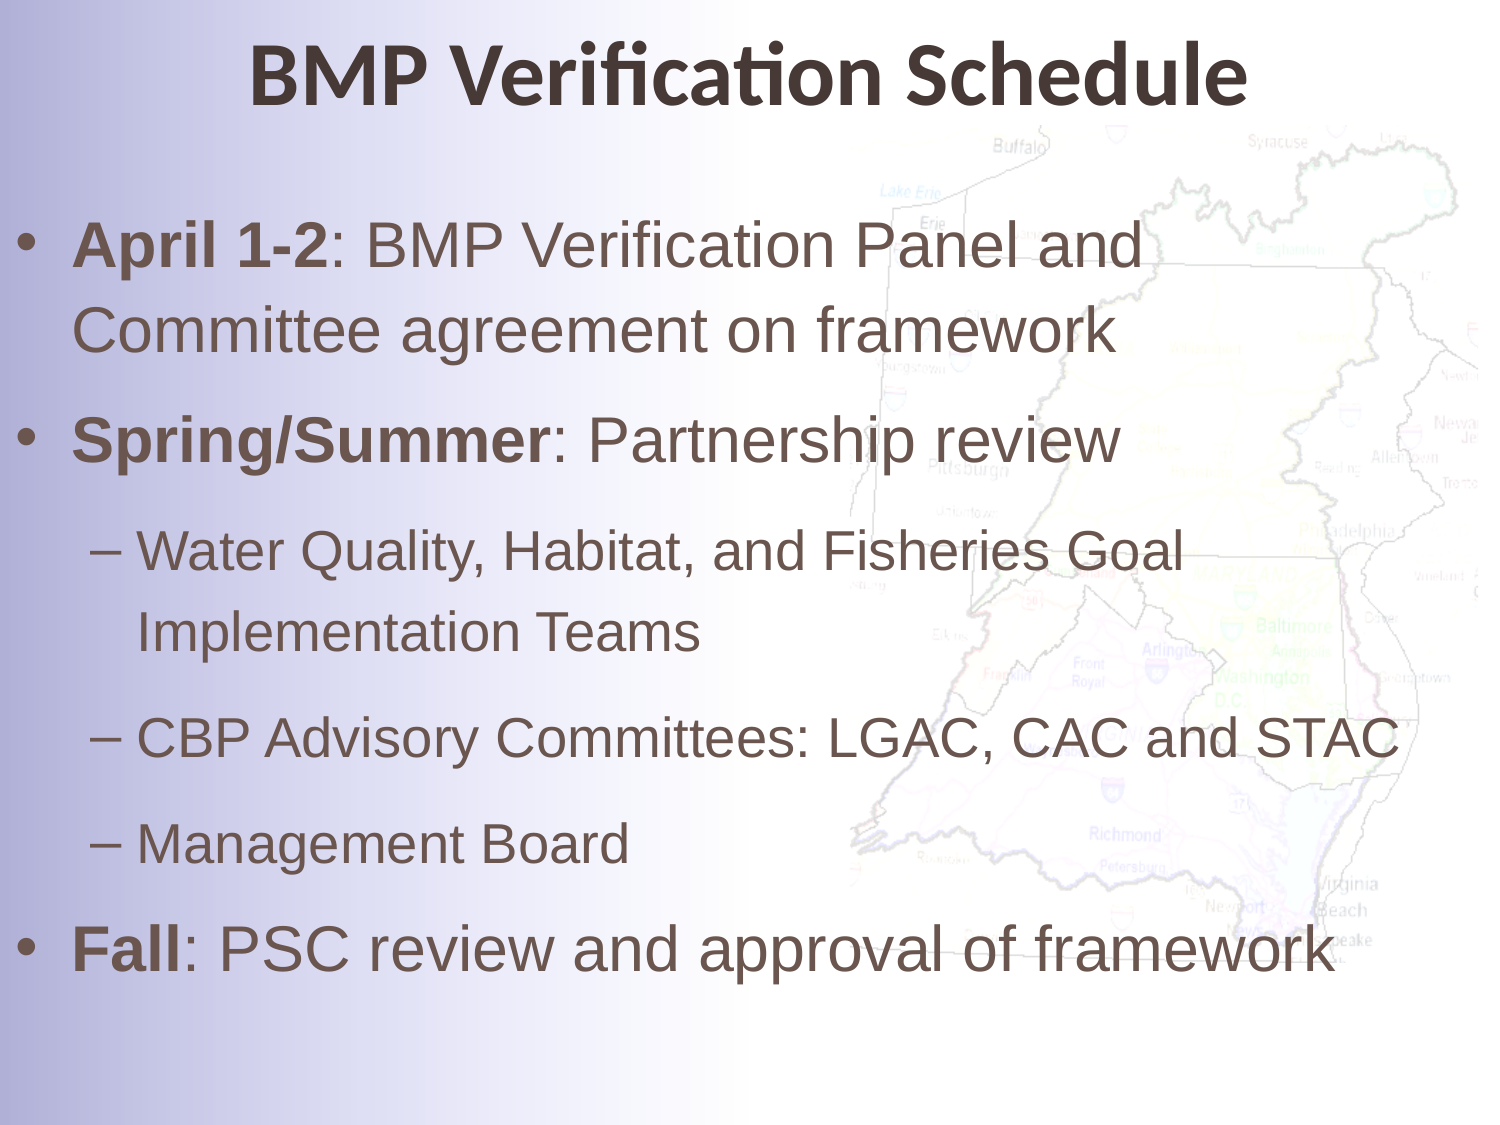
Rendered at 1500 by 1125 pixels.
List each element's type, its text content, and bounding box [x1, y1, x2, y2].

list April 1-2: BMP Verification Panel and Committee agreement on framework Spring/Summer: Partnership review Water Quality, Habitat, and Fisheries Goal Implementation Teams CBP Advisory Committees: LGAC, CAC and STAC Management Board Fall: PSC review and approval of framework [0, 187, 1463, 1125]
title BMP Verification Schedule [74, 0, 1426, 138]
